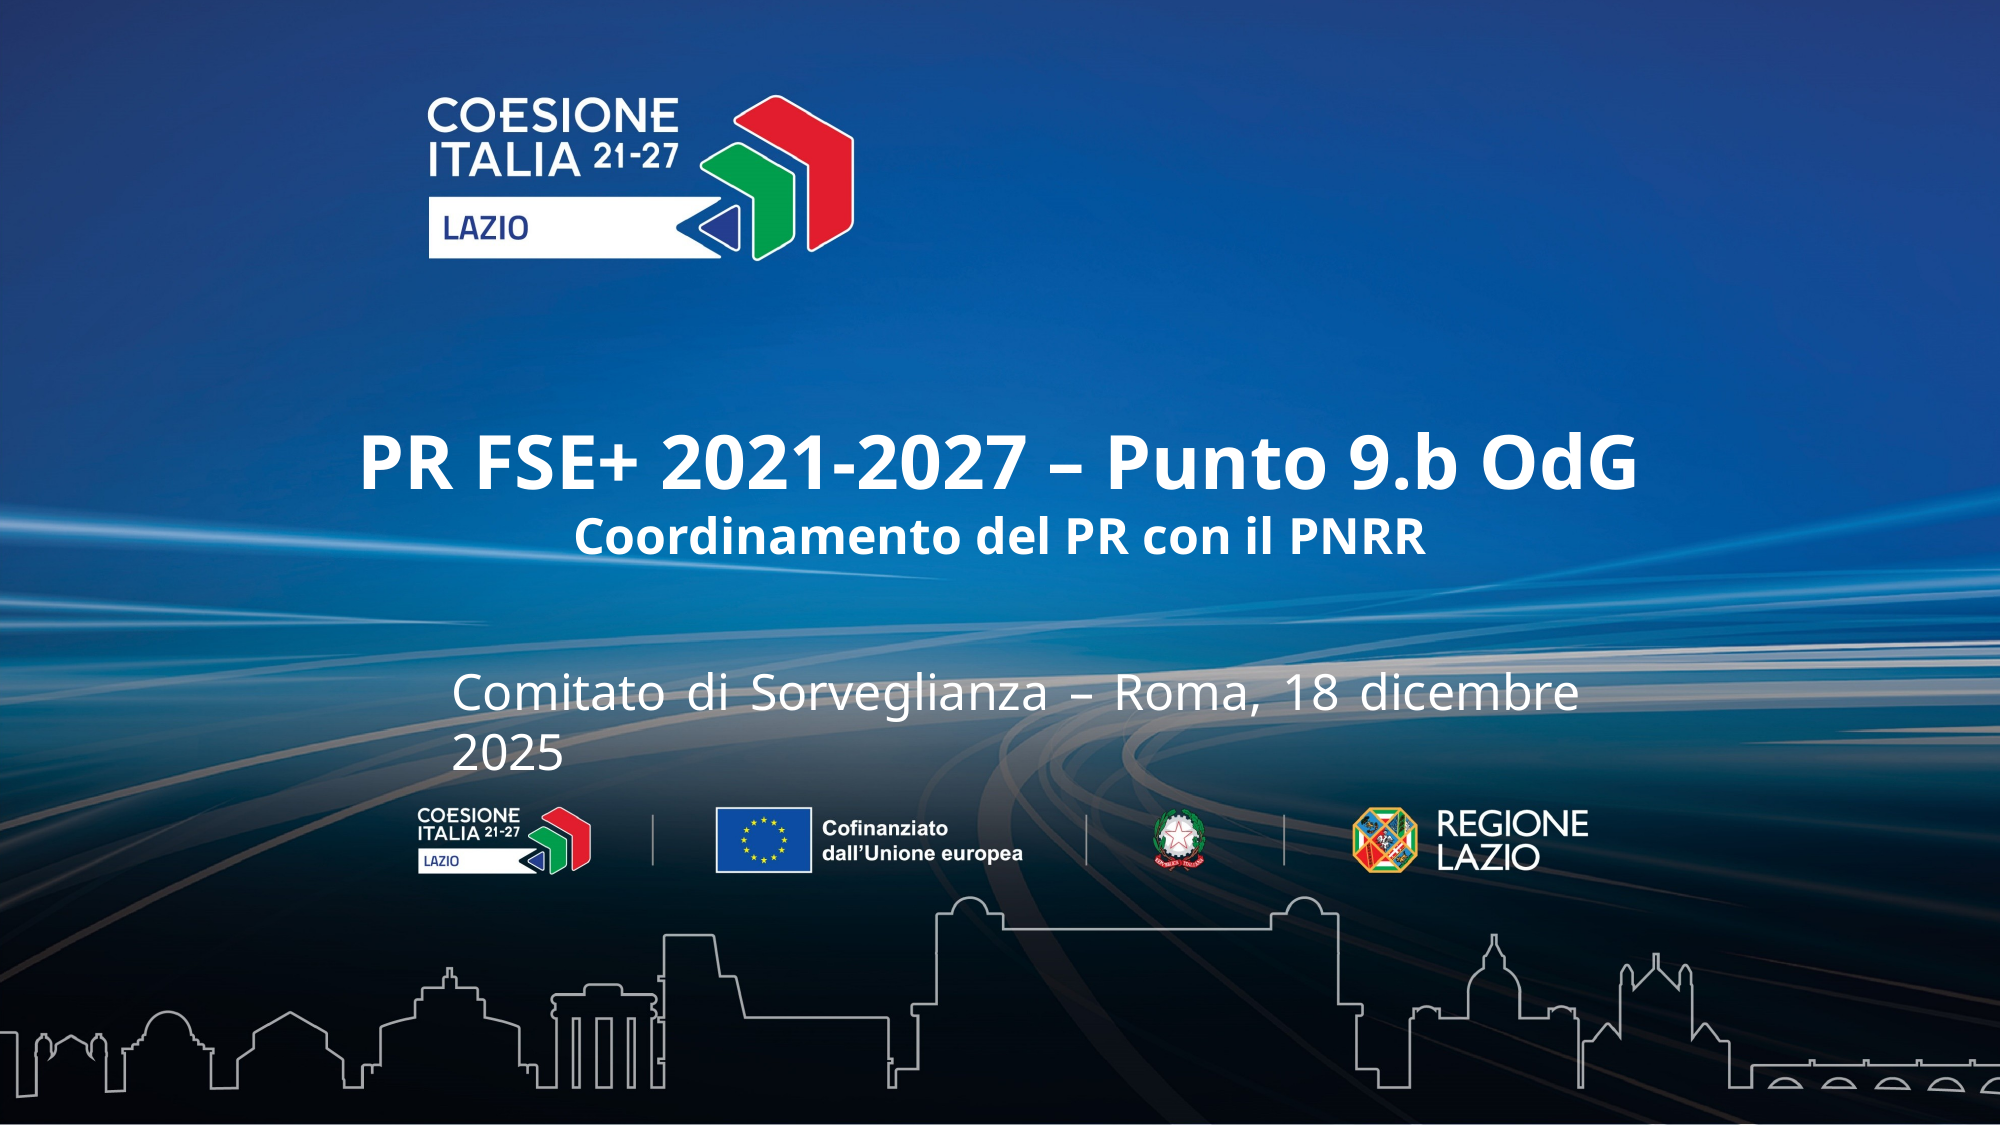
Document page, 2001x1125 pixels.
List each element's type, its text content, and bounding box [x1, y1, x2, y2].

picture [0, 0, 2000, 713]
text_box Comitato di Sorveglianza – Roma, 18 dicembre 2025 [436, 532, 1596, 788]
text_box PR FSE+ 2021-2027 – Punto 9.b OdG Coordinamento del PR con il PNRR [273, 406, 1727, 662]
picture [1596, 725, 2000, 777]
picture [0, 657, 2000, 1125]
